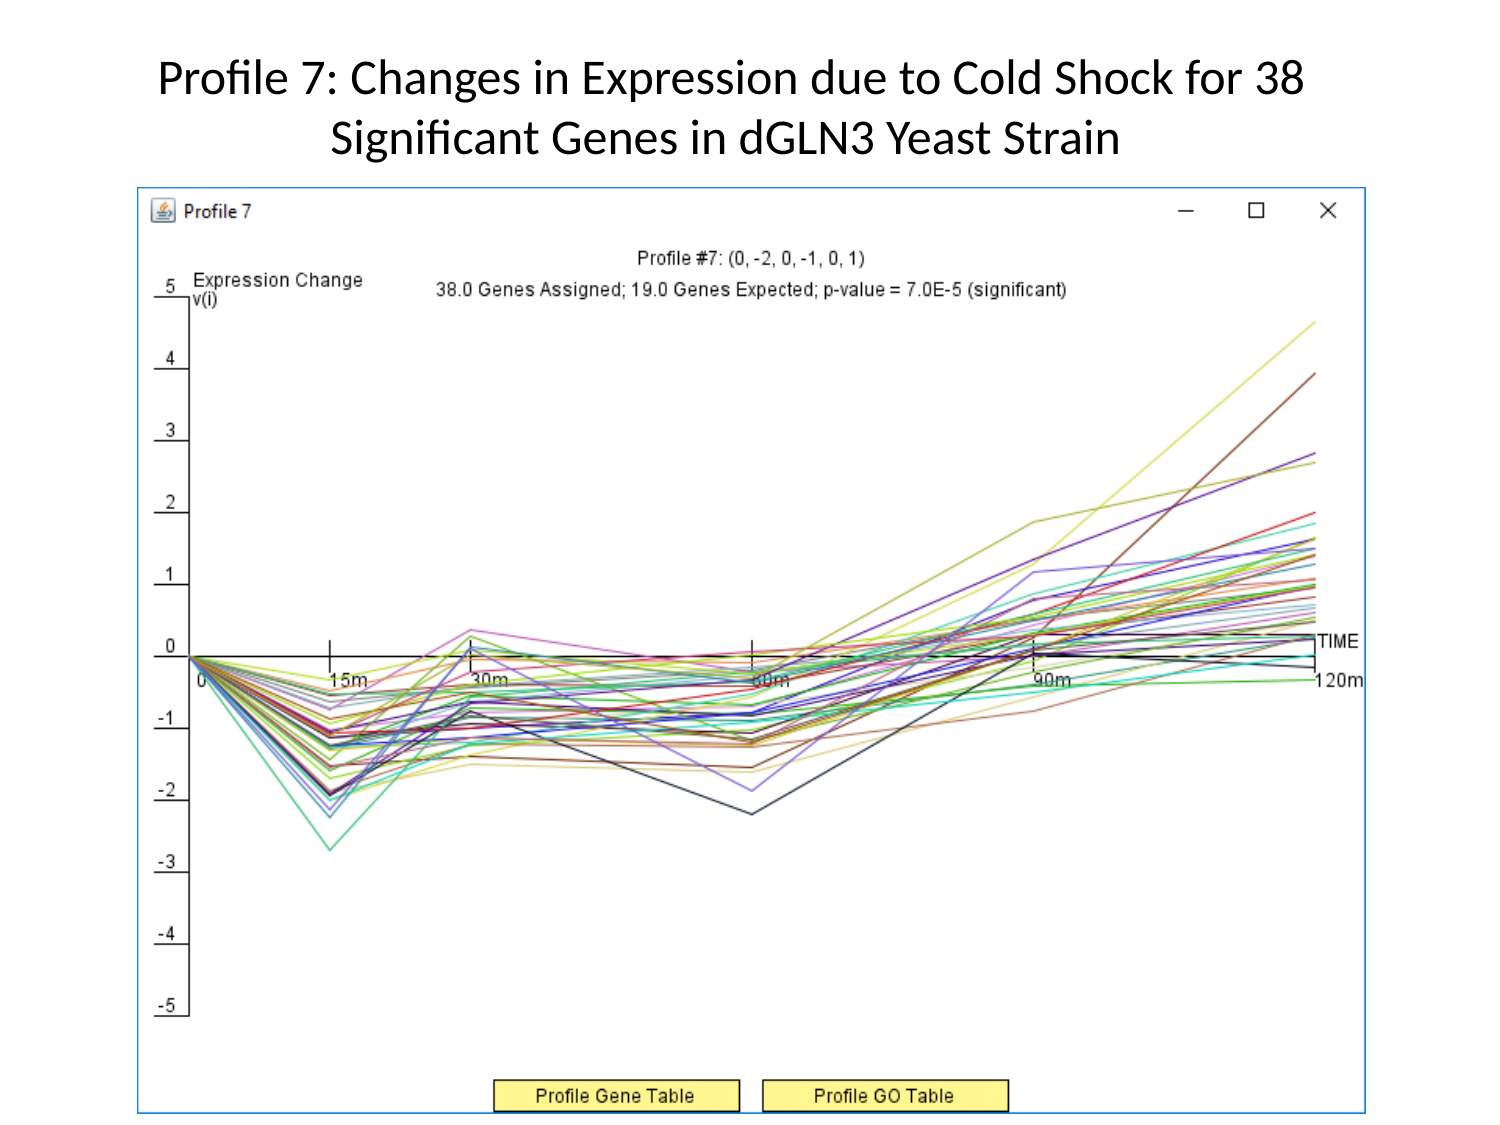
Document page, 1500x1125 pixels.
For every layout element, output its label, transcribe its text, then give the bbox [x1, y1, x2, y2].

text_box Profile 7: Changes in Expression due to Cold Shock for 38 Significant Genes in dGLN3 Yeast Strain [37, 37, 1425, 173]
picture [137, 187, 1366, 1115]
